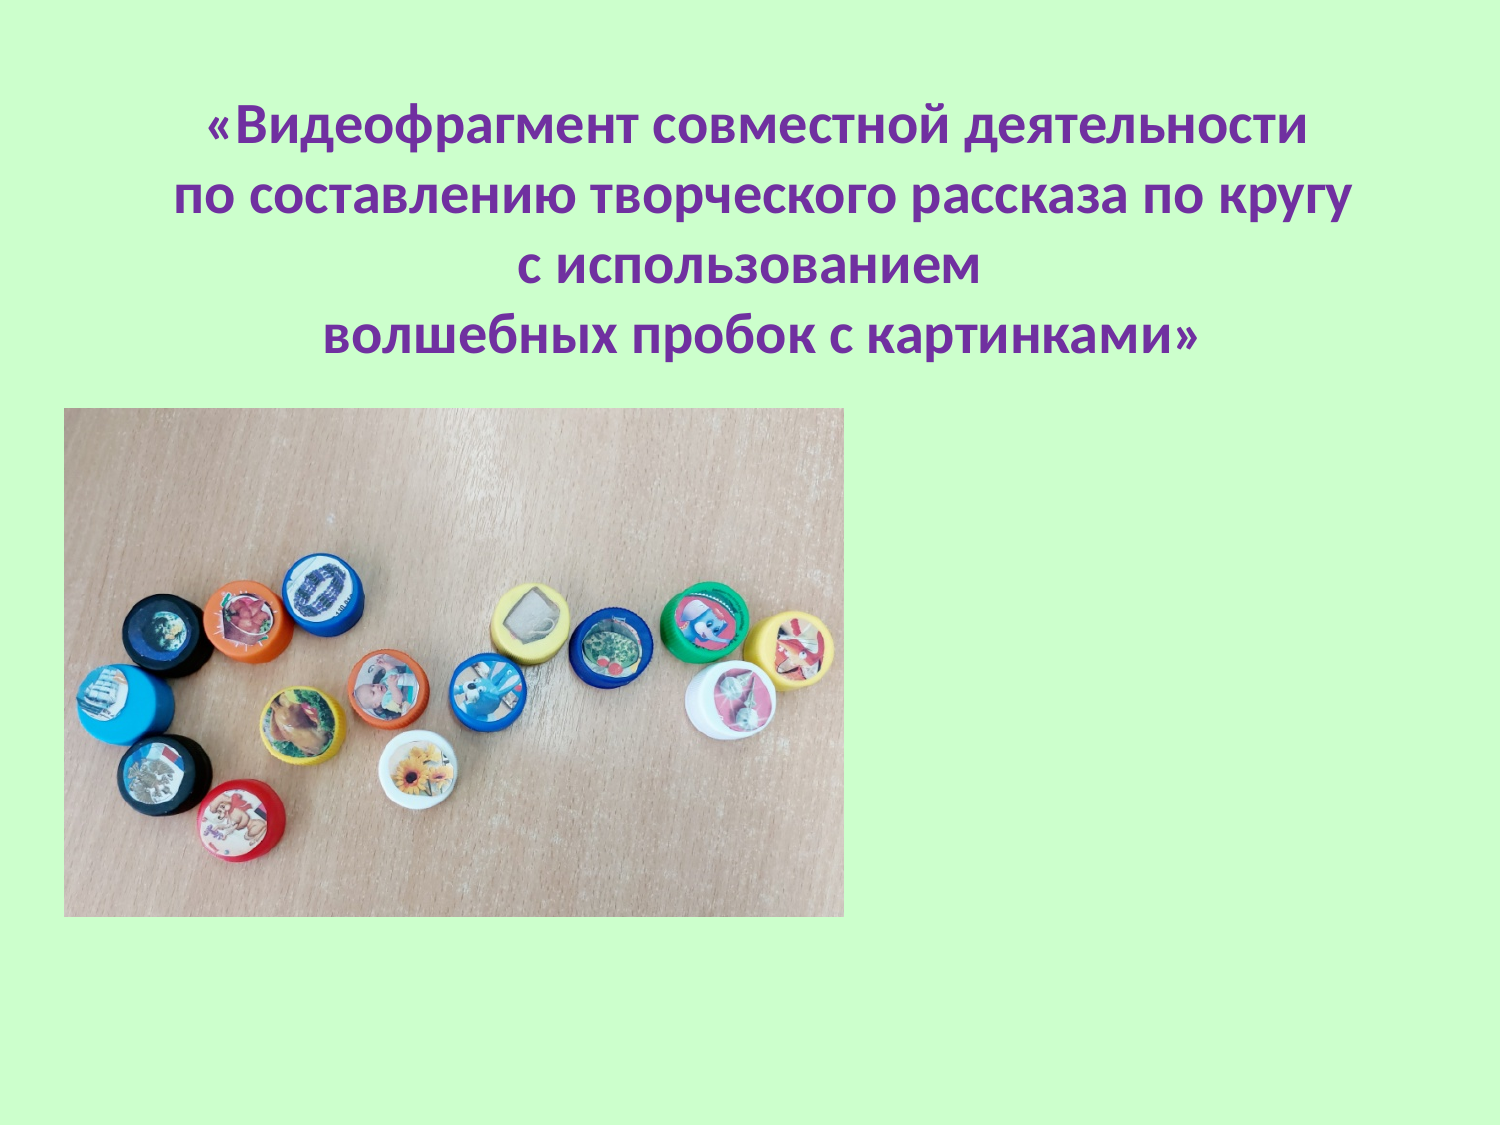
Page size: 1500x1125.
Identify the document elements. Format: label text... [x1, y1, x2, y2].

text_box «Видеофрагмент совместной деятельности по составлению творческого рассказа по кругу с использованием волшебных пробок с картинками» [158, 78, 1369, 373]
picture [64, 408, 845, 918]
